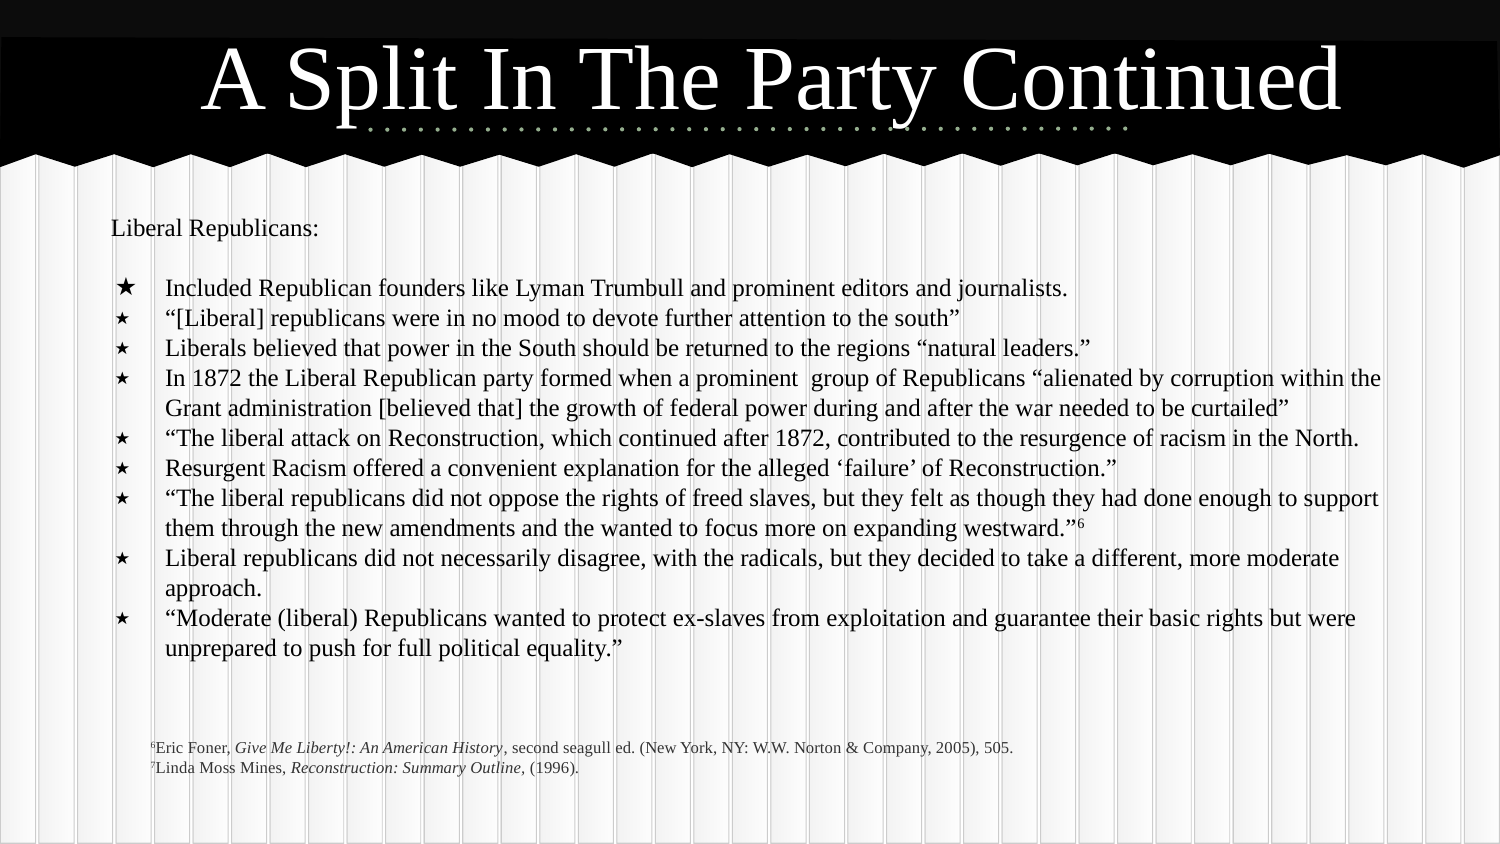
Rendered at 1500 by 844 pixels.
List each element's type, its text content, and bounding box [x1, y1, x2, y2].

list Liberal Republicans: Included Republican founders like Lyman Trumbull and prominent editors and journalists. “[Liberal] republicans were in no mood to devote further attention to the south” Liberals believed that power in the South should be returned to the regions “natural leaders.” In 1872 the Liberal Republican party formed when a prominent group of Republicans “alienated by corruption within the Grant administration [believed that] the growth of federal power during and after the war needed to be curtailed” “The liberal attack on Reconstruction, which continued after 1872, contributed to the resurgence of racism in the North. Resurgent Racism offered a convenient explanation for the alleged ‘failure’ of Reconstruction.” “The liberal republicans did not oppose the rights of freed slaves, but they felt as though they had done enough to support them through the new amendments and the wanted to focus more on expanding westward.”6 Liberal republicans did not necessarily disagree, with the radicals, but they decided to take a different, more moderate approach. “Moderate (liberal) Republicans wanted to protect ex-slaves from exploitation and guarantee their basic rights but were unprepared to push for full political equality.” [75, 196, 1440, 664]
text_box 6Eric Foner, Give Me Liberty!: An American History, second seagull ed. (New York, NY: W.W. Norton & Company, 2005), 505. 7Linda Moss Mines, Reconstruction: Summary Outline, (1996). [60, 702, 1425, 799]
title A Split In The Party Continued [75, 2, 1425, 143]
